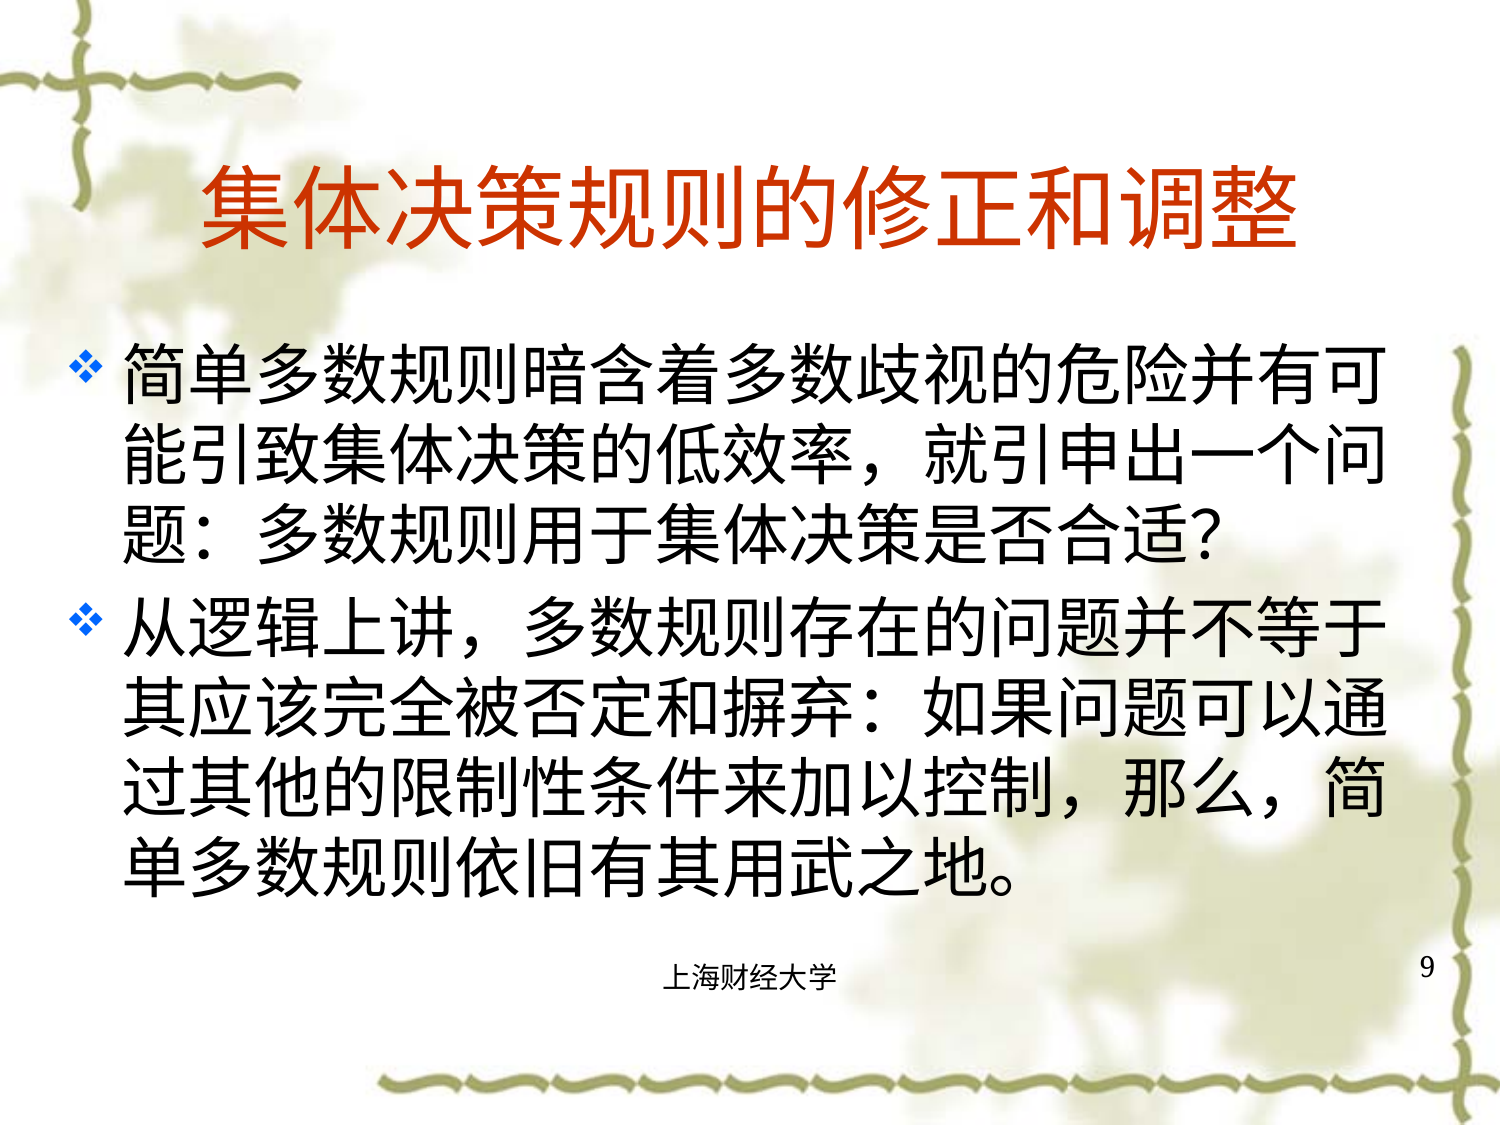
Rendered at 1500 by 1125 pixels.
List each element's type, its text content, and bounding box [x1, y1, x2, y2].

picture [0, 0, 1500, 1125]
title 集体决策规则的修正和调整 [49, 112, 1451, 301]
list 简单多数规则暗含着多数歧视的危险并有可能引致集体决策的低效率，就引申出一个问题：多数规则用于集体决策是否合适？ 从逻辑上讲，多数规则存在的问题并不等于其应该完全被否定和摒弃：如果问题可以通过其他的限制性条件来加以控制，那么，简单多数规则依旧有其用武之地。 [49, 324, 1452, 963]
footer 上海财经大学 [512, 952, 988, 1066]
slide_number 9 [1074, 940, 1451, 1066]
